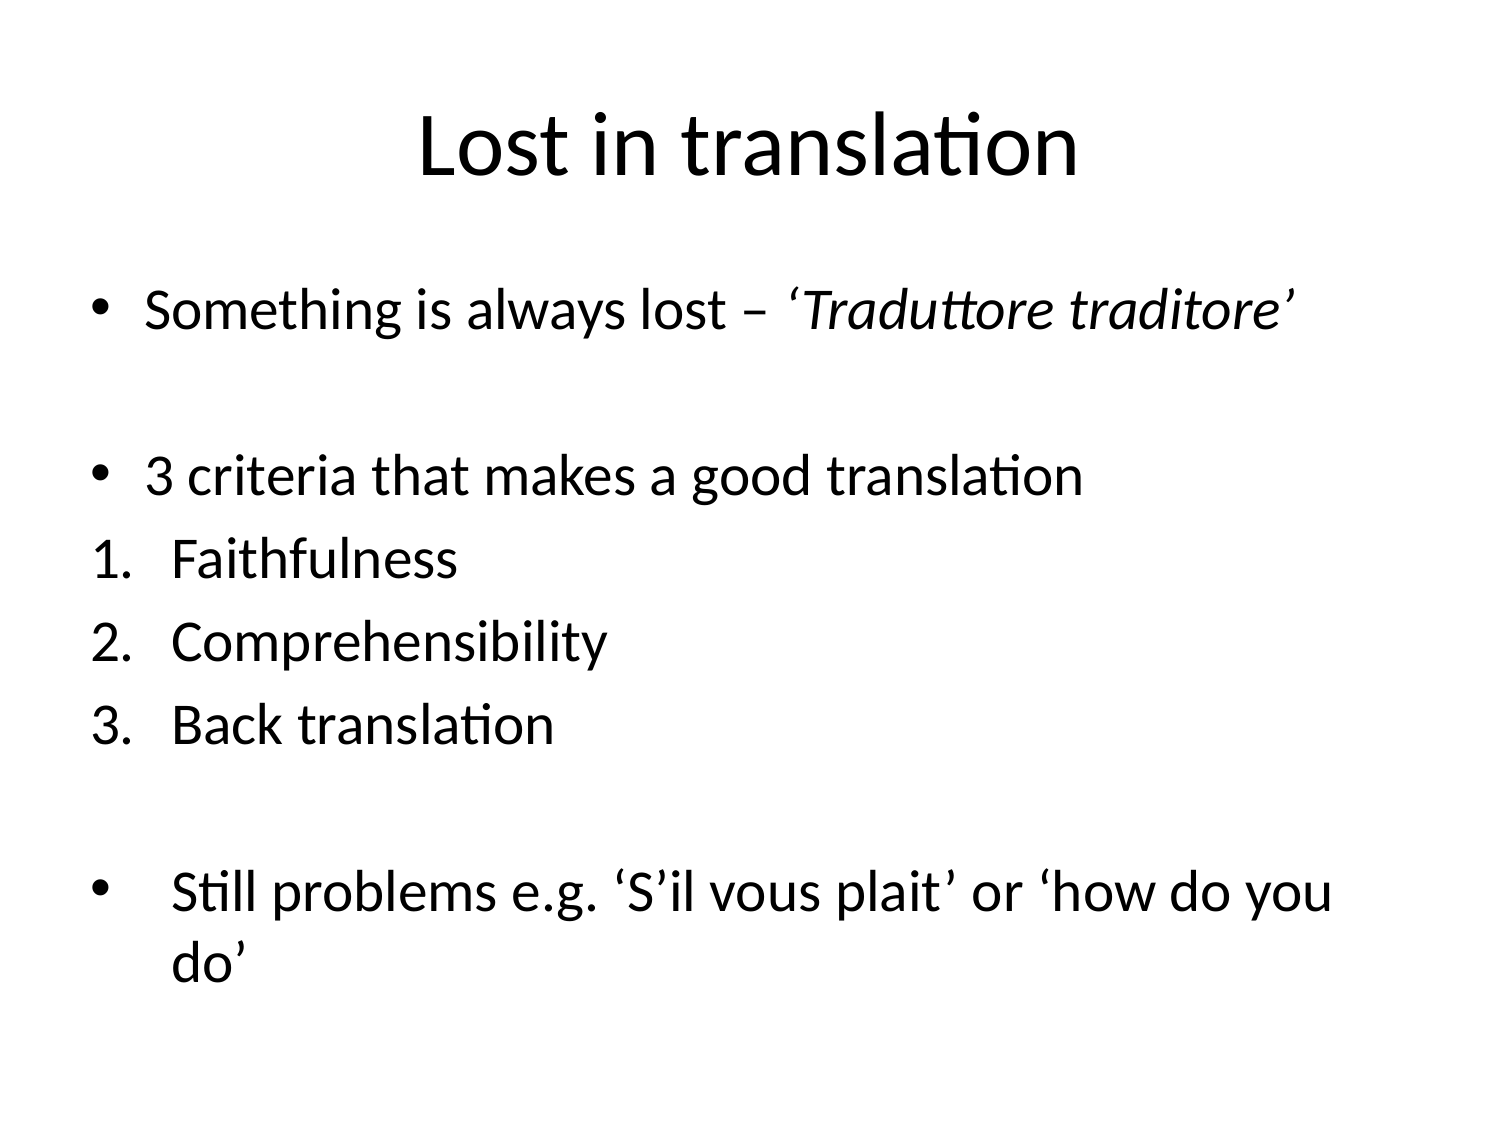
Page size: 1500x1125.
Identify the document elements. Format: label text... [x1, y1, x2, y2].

list Something is always lost – ‘Traduttore traditore’ 3 criteria that makes a good translation Faithfulness Comprehensibility Back translation Still problems e.g. ‘S’il vous plait’ or ‘how do you do’ [75, 262, 1425, 1005]
title Lost in translation [75, 45, 1425, 233]
